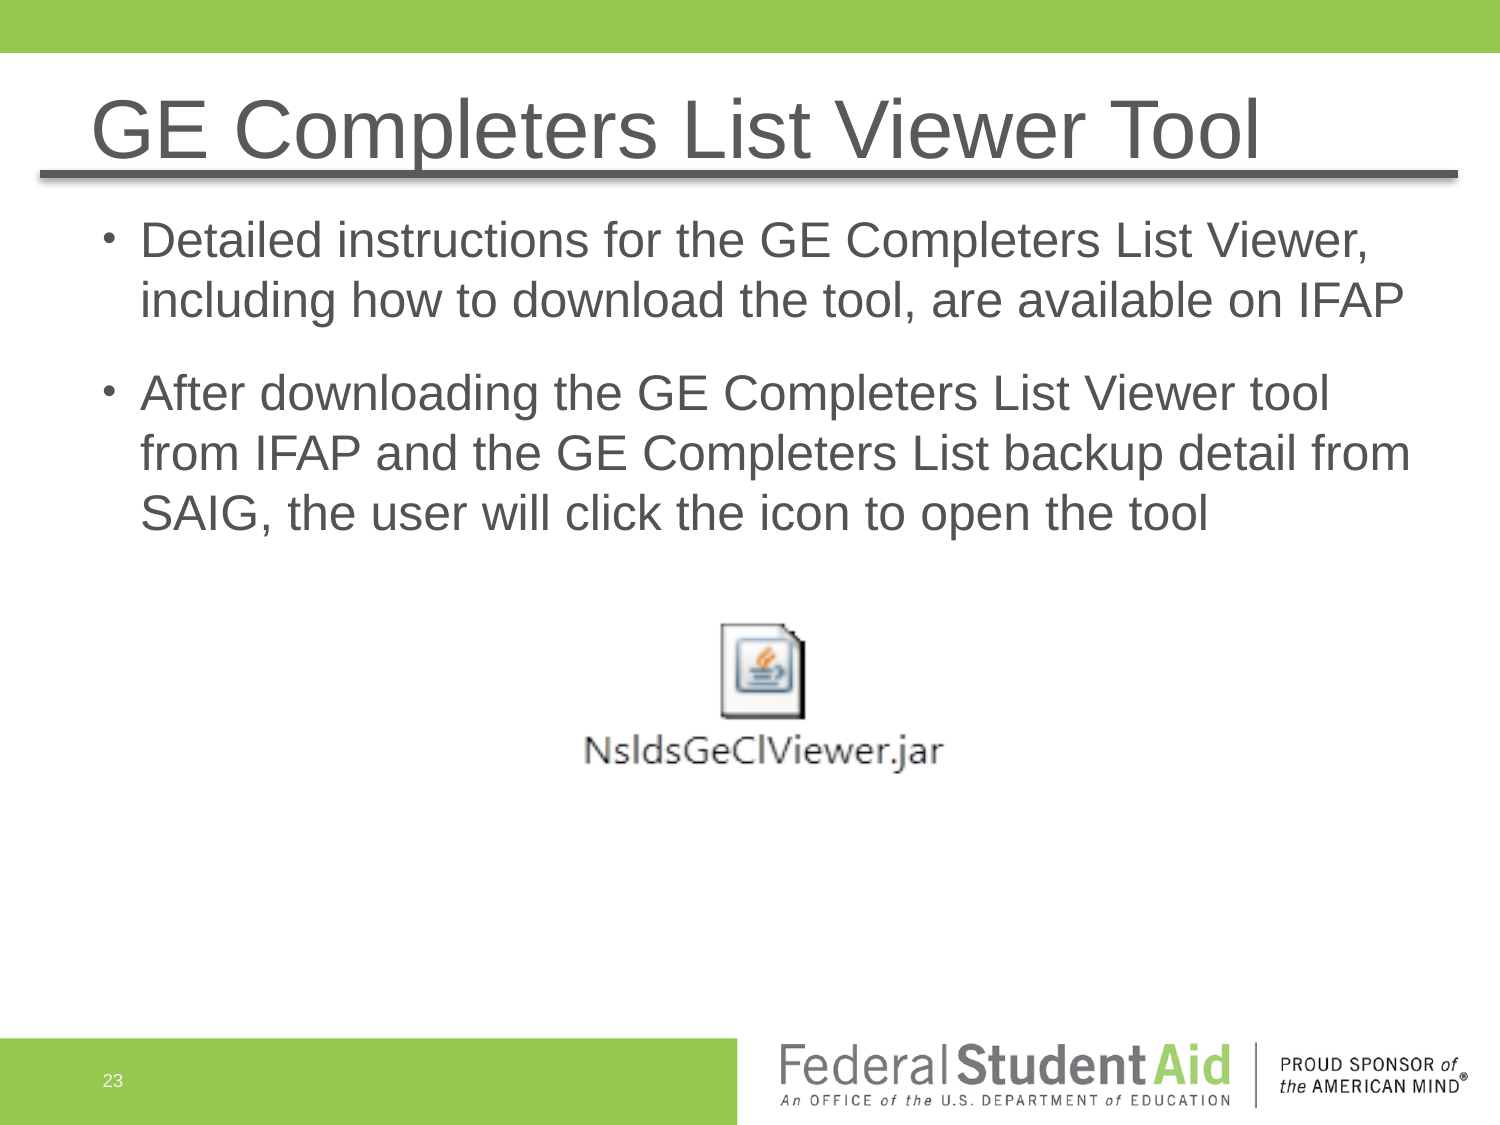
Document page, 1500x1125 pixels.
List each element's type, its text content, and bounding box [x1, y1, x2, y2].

slide_number 23 [87, 1050, 438, 1110]
picture [537, 612, 988, 789]
title GE Completers List Viewer Tool [75, 67, 1479, 175]
list Detailed instructions for the GE Completers List Viewer, including how to download the tool, are available on IFAP After downloading the GE Completers List Viewer tool from IFAP and the GE Completers List backup detail from SAIG, the user will click the icon to open the tool [87, 200, 1438, 993]
picture [761, 1018, 1488, 1125]
